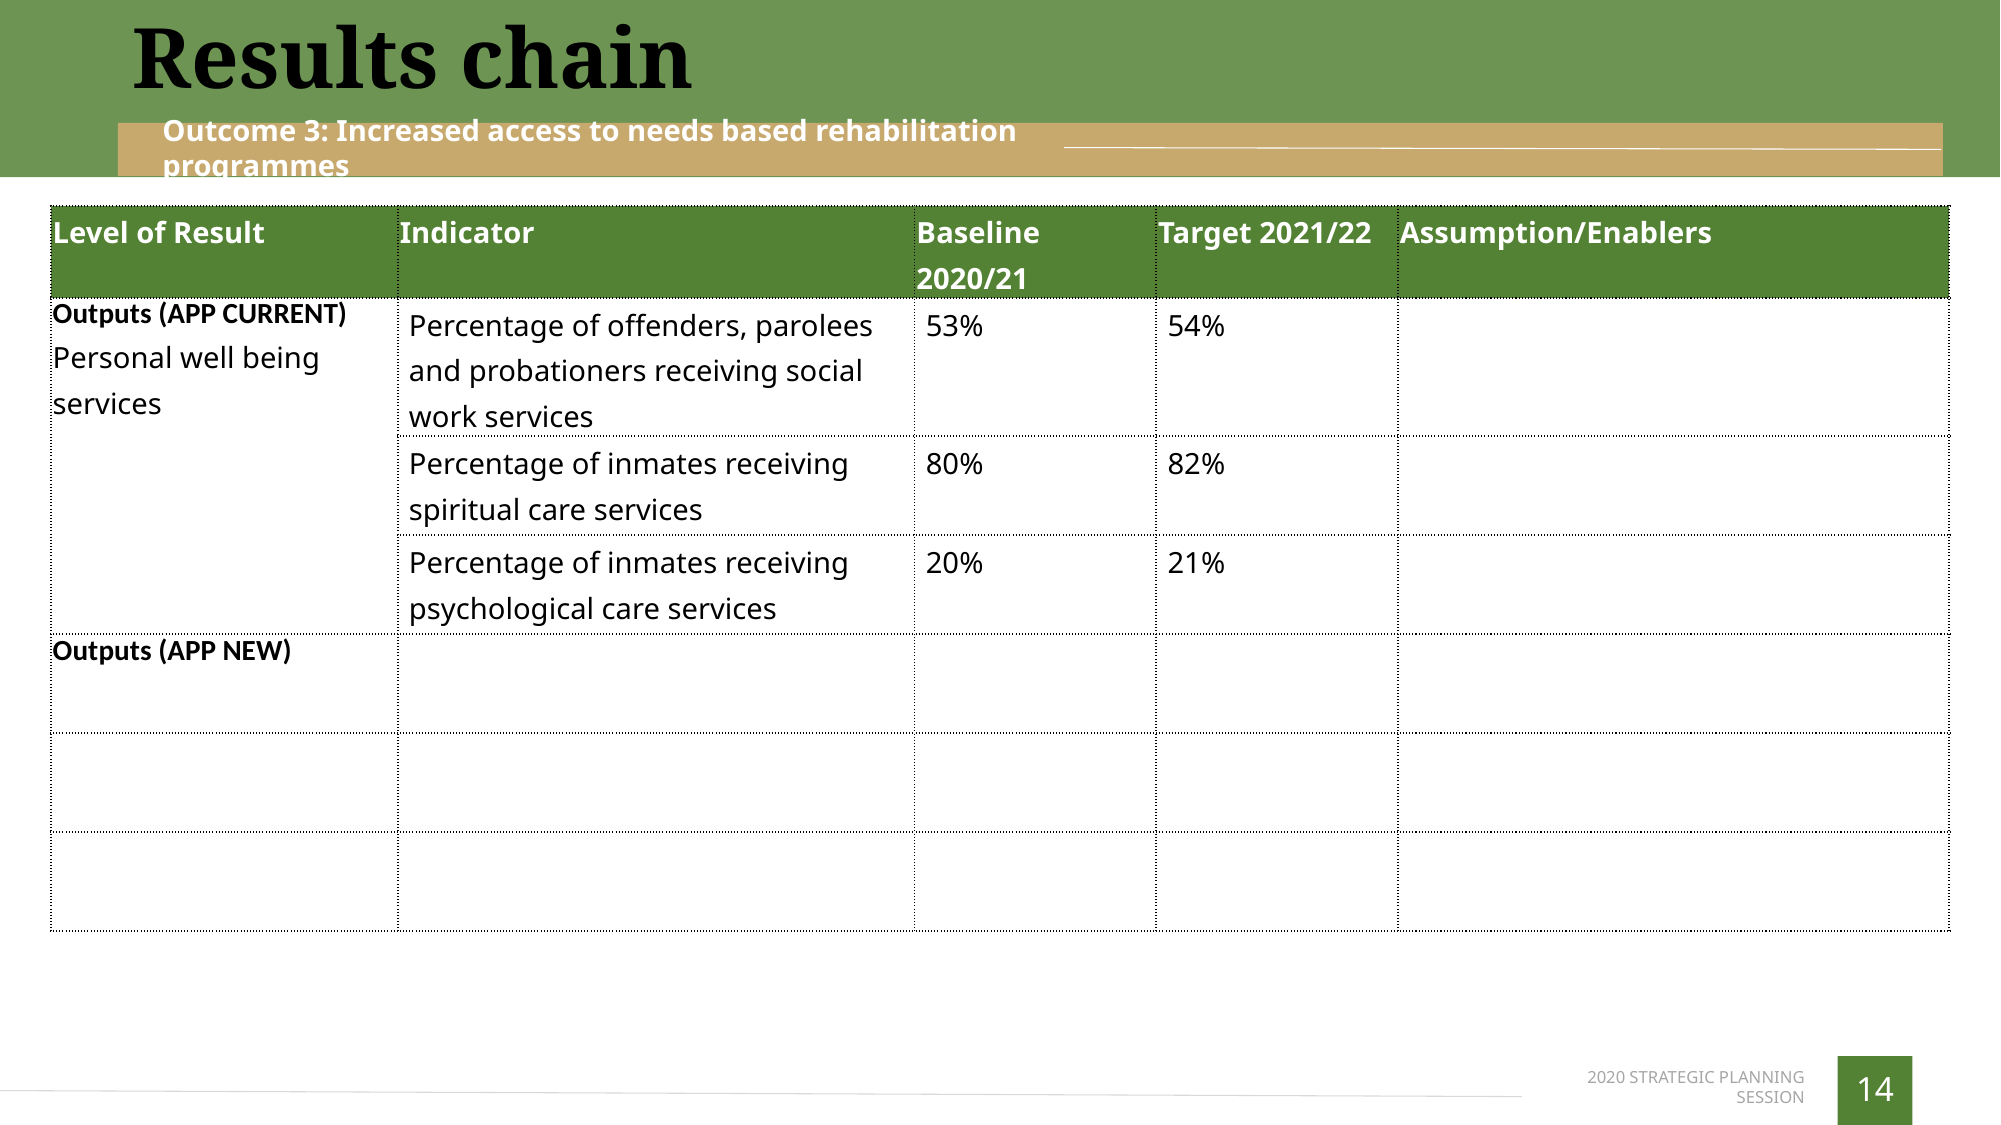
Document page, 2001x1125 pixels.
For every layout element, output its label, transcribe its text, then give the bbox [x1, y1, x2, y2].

table_cell 53% [915, 298, 1156, 436]
table_cell 80% [915, 436, 1156, 535]
table_cell 21% [1156, 535, 1398, 634]
table_cell [1156, 832, 1398, 931]
table_cell [915, 733, 1156, 832]
table_cell [1398, 535, 1949, 634]
table_header Baseline 2020/21 [915, 206, 1156, 298]
table_cell [1156, 634, 1398, 733]
table_cell [1398, 832, 1949, 931]
table_cell [1398, 436, 1949, 535]
table_cell [1398, 733, 1949, 832]
table_cell Outputs (APP NEW) [51, 634, 398, 733]
table_cell Outputs (APP CURRENT) Personal well being services [51, 298, 398, 634]
table_cell [915, 832, 1156, 931]
table_header Level of Result [51, 206, 398, 298]
table_cell [398, 634, 915, 733]
table_cell 54% [1156, 298, 1398, 436]
table_cell Percentage of inmates receiving psychological care services [398, 535, 915, 634]
table_header Indicator [398, 206, 915, 298]
table_cell [915, 634, 1156, 733]
title Results chain [117, 17, 1886, 106]
table_cell [398, 733, 915, 832]
table_cell [51, 832, 398, 931]
table_cell [1156, 733, 1398, 832]
table_cell [51, 733, 398, 832]
table_header Target 2021/22 [1156, 206, 1398, 298]
table_cell 20% [915, 535, 1156, 634]
table_header Assumption/Enablers [1398, 206, 1949, 298]
table_cell [1398, 634, 1949, 733]
table_cell [1398, 298, 1949, 436]
table_cell [398, 832, 915, 931]
table_cell 82% [1156, 436, 1398, 535]
table_cell Percentage of inmates receiving spiritual care services [398, 436, 915, 535]
table_cell Percentage of offenders, parolees and probationers receiving social work services [398, 298, 915, 436]
